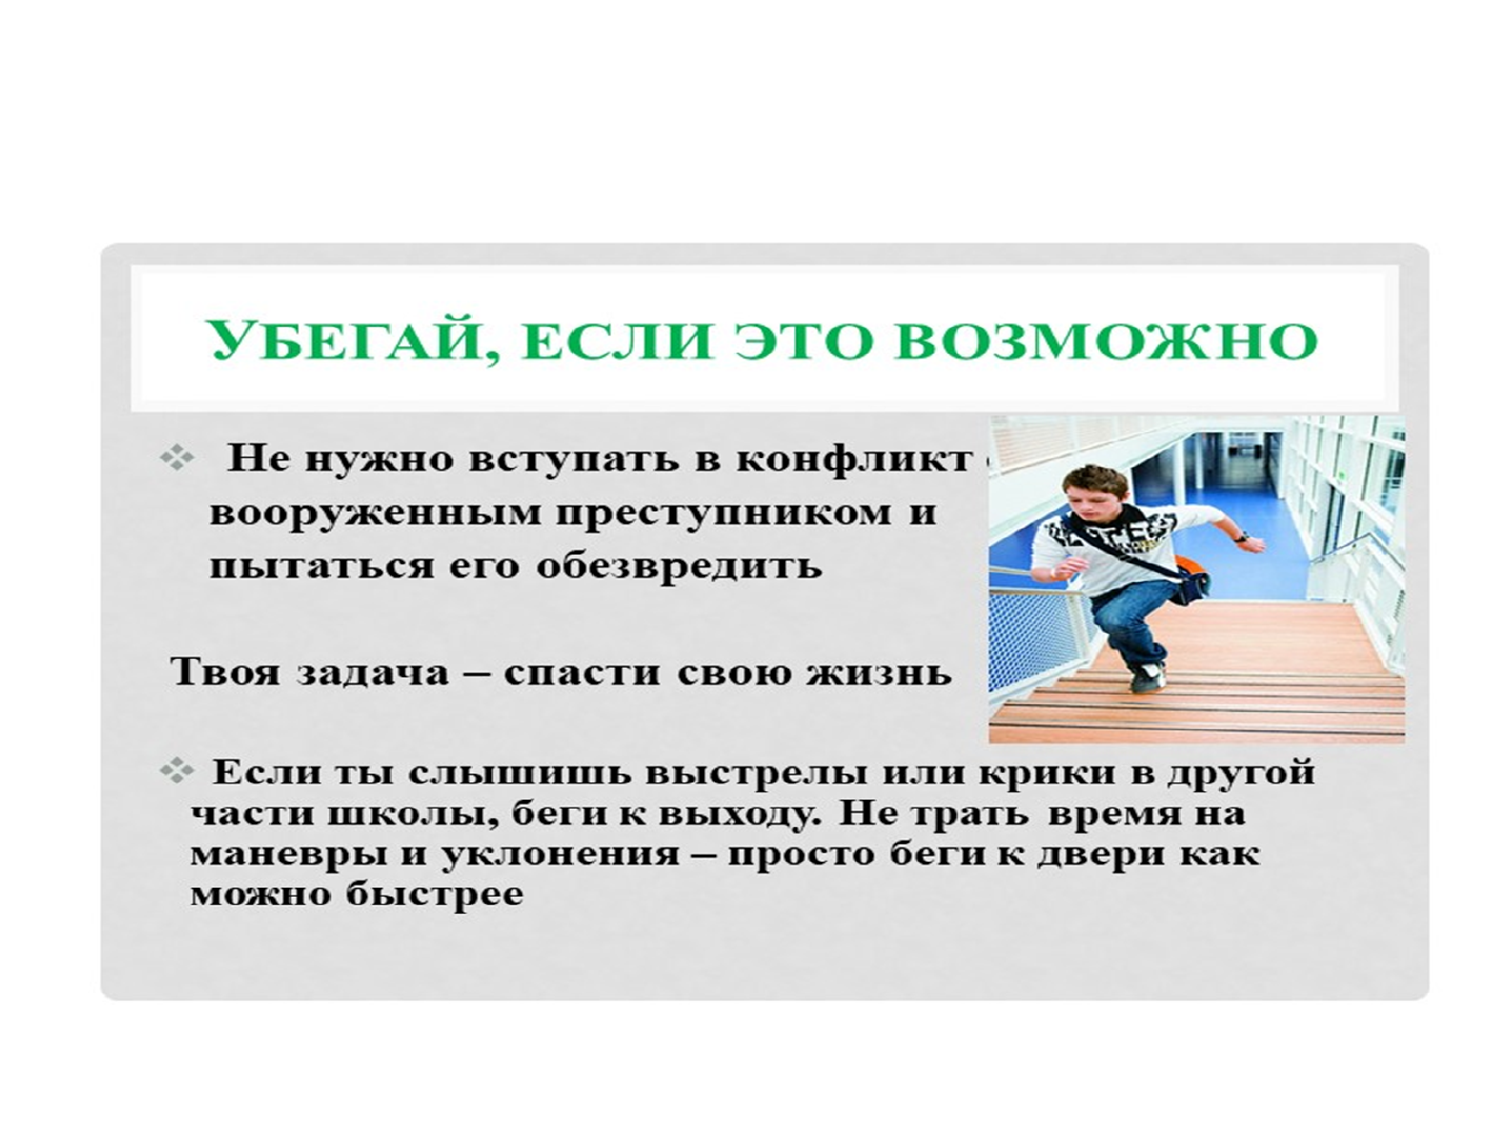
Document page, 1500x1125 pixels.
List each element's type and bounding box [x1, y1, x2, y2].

list [88, 231, 1443, 1010]
